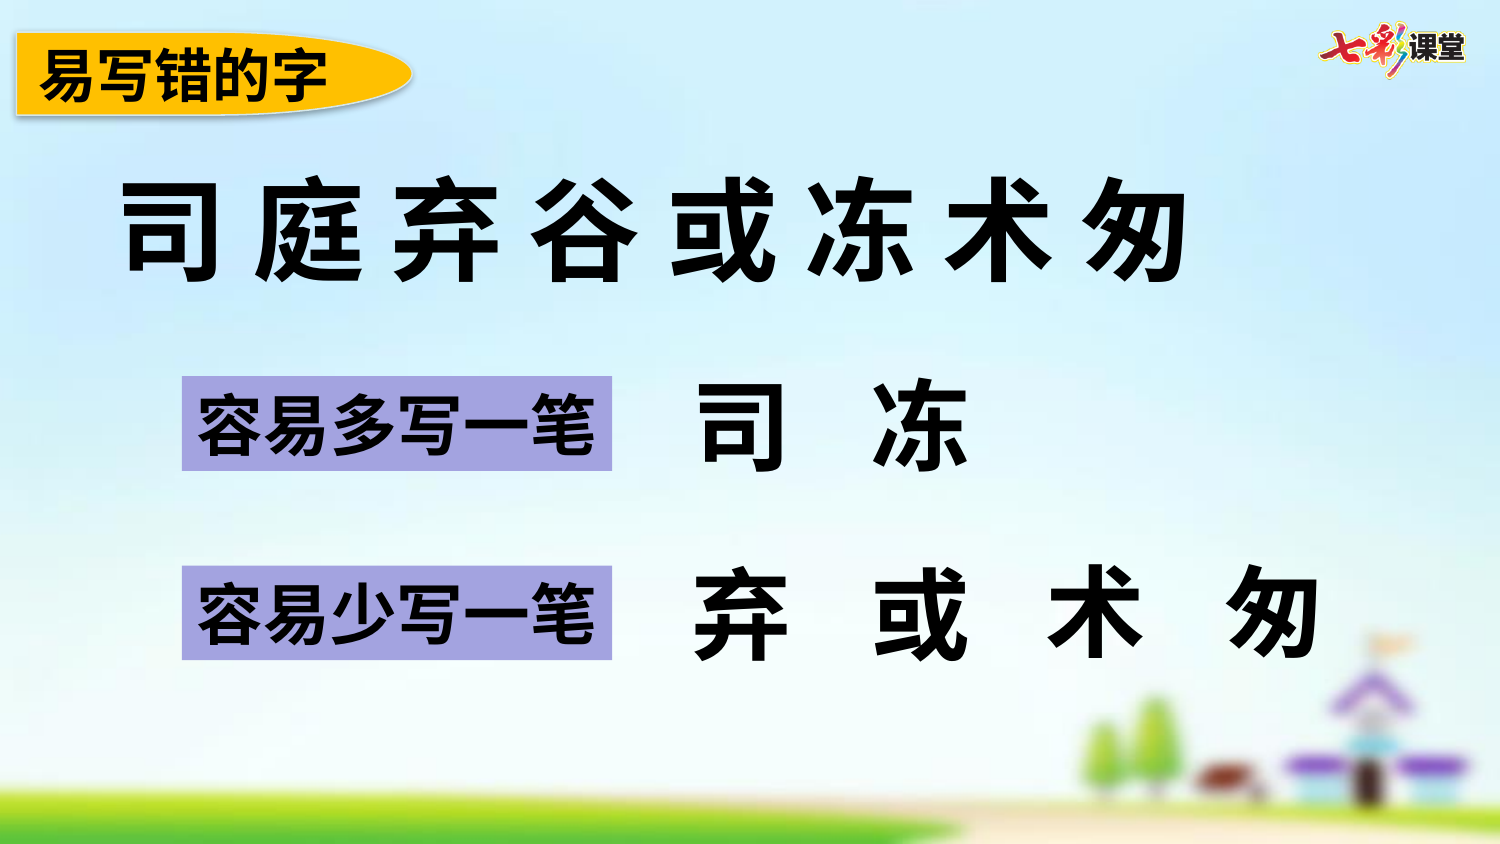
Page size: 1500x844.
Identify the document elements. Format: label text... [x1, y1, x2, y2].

text_box 容易多写一笔 [181, 376, 613, 471]
text_box 匆 [1209, 542, 1340, 678]
text_box 容易少写一笔 [181, 565, 613, 661]
text_box 术 [1030, 542, 1161, 678]
text_box 司 庭 弃 谷 或 冻 术 匆 [100, 152, 1462, 302]
text_box 弃 [676, 545, 807, 681]
text_box 司 [676, 356, 807, 491]
text_box 冻 [855, 356, 986, 491]
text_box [0, 31, 413, 116]
text_box 或 [855, 545, 986, 681]
picture [0, 0, 1500, 844]
